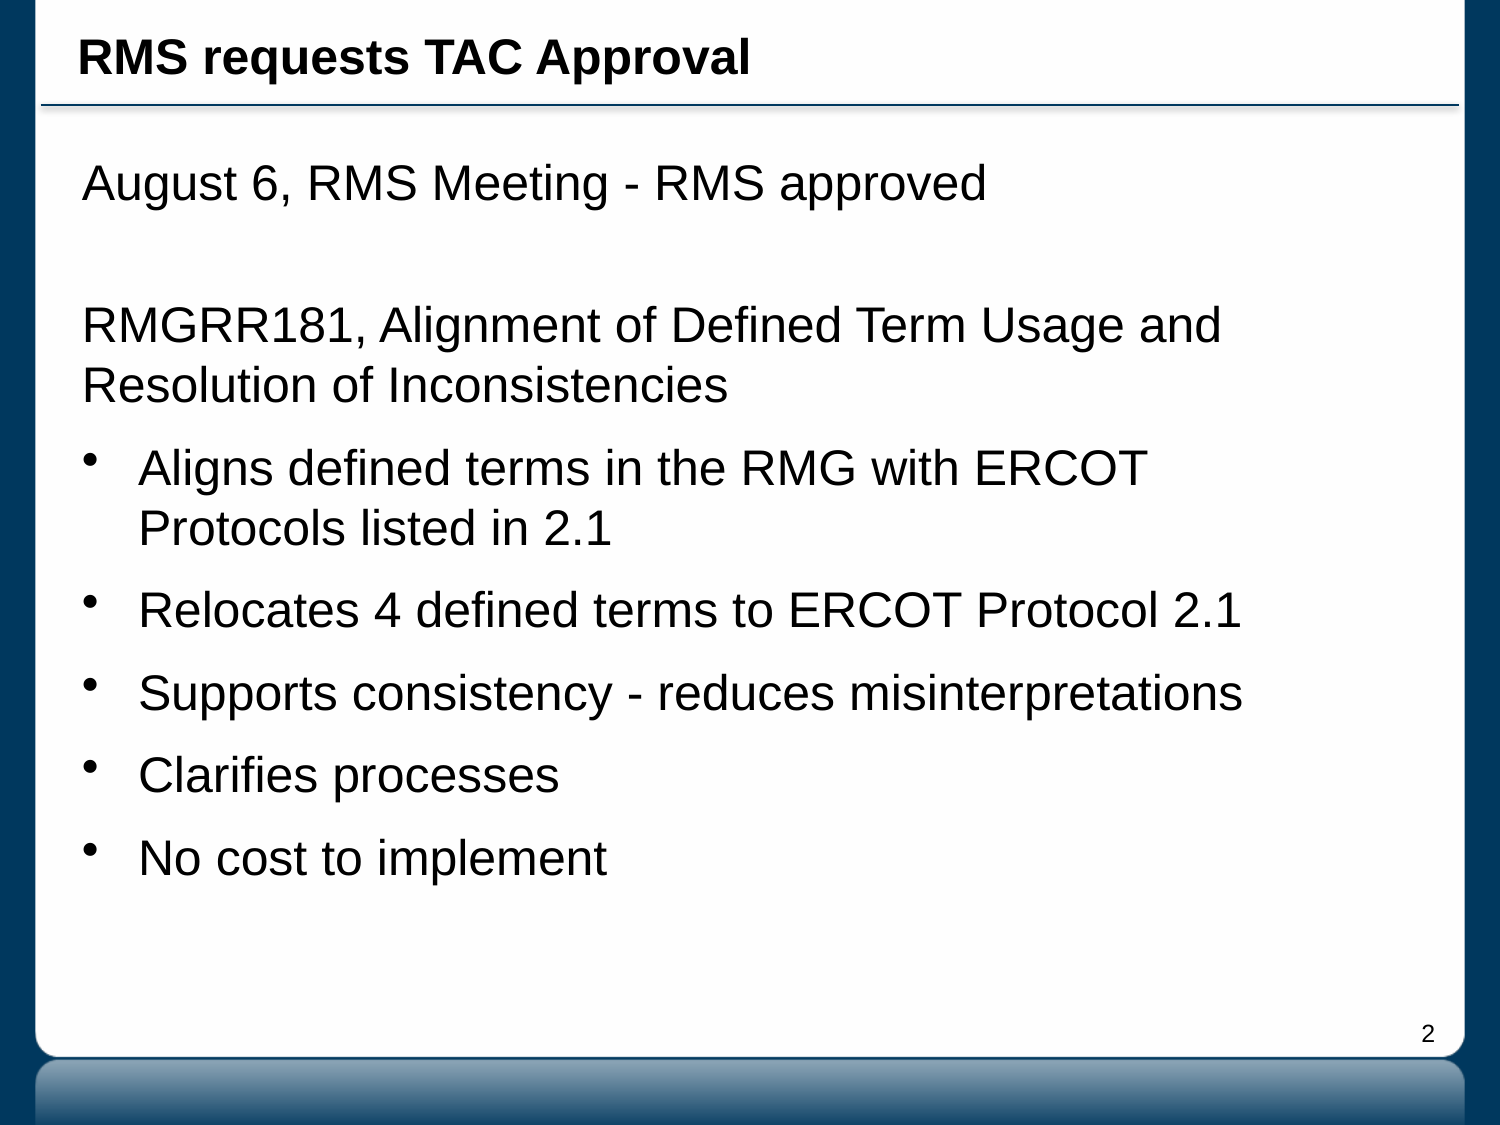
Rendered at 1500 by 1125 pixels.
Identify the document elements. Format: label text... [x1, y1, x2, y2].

title RMS requests TAC Approval [62, 29, 1462, 140]
picture [35, 0, 1465, 1125]
text_box August 6, RMS Meeting - RMS approved RMGRR181, Alignment of Defined Term Usage and Resolution of Inconsistencies Aligns defined terms in the RMG with ERCOT Protocols listed in 2.1 Relocates 4 defined terms to ERCOT Protocol 2.1 Supports consistency - reduces misinterpretations Clarifies processes No cost to implement [67, 142, 1371, 1016]
